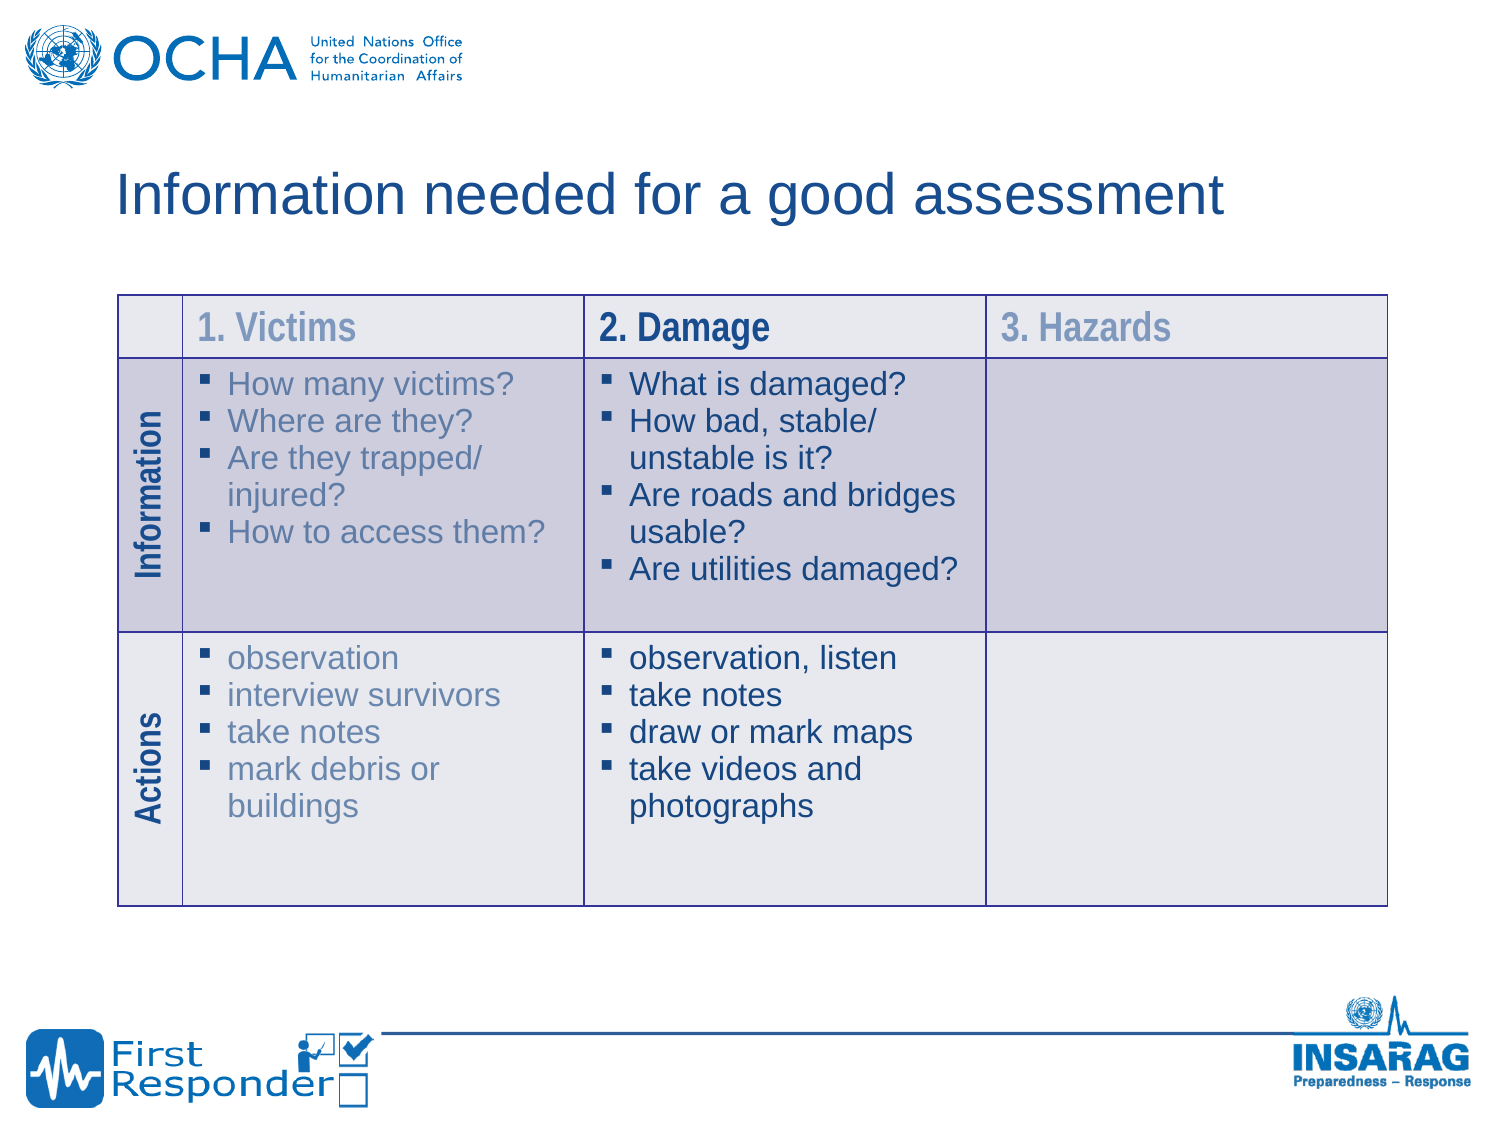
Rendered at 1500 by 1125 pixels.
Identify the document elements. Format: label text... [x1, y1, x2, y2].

table_header 2. Damage [585, 296, 985, 357]
table_header 1. Victims [183, 296, 583, 357]
table_cell How many victims? Where are they? Are they trapped/ injured? How to access them? [183, 359, 583, 631]
table_cell observation, listen take notes draw or mark maps take videos and photographs [585, 633, 985, 905]
table_cell observation interview survivors take notes mark debris or buildings [183, 633, 583, 905]
table_header [119, 296, 182, 357]
table_cell [987, 633, 1387, 905]
table_cell Actions [119, 633, 182, 905]
table_header 3. Hazards [987, 296, 1387, 357]
picture [24, 1024, 375, 1113]
picture [1287, 995, 1471, 1094]
table_cell Information [119, 359, 182, 631]
table_cell What is damaged? How bad, stable/ unstable is it? Are roads and bridges usable? Are utilities damaged? [585, 359, 985, 631]
list Information needed for a good assessment [100, 147, 1463, 244]
table_cell [987, 359, 1387, 631]
